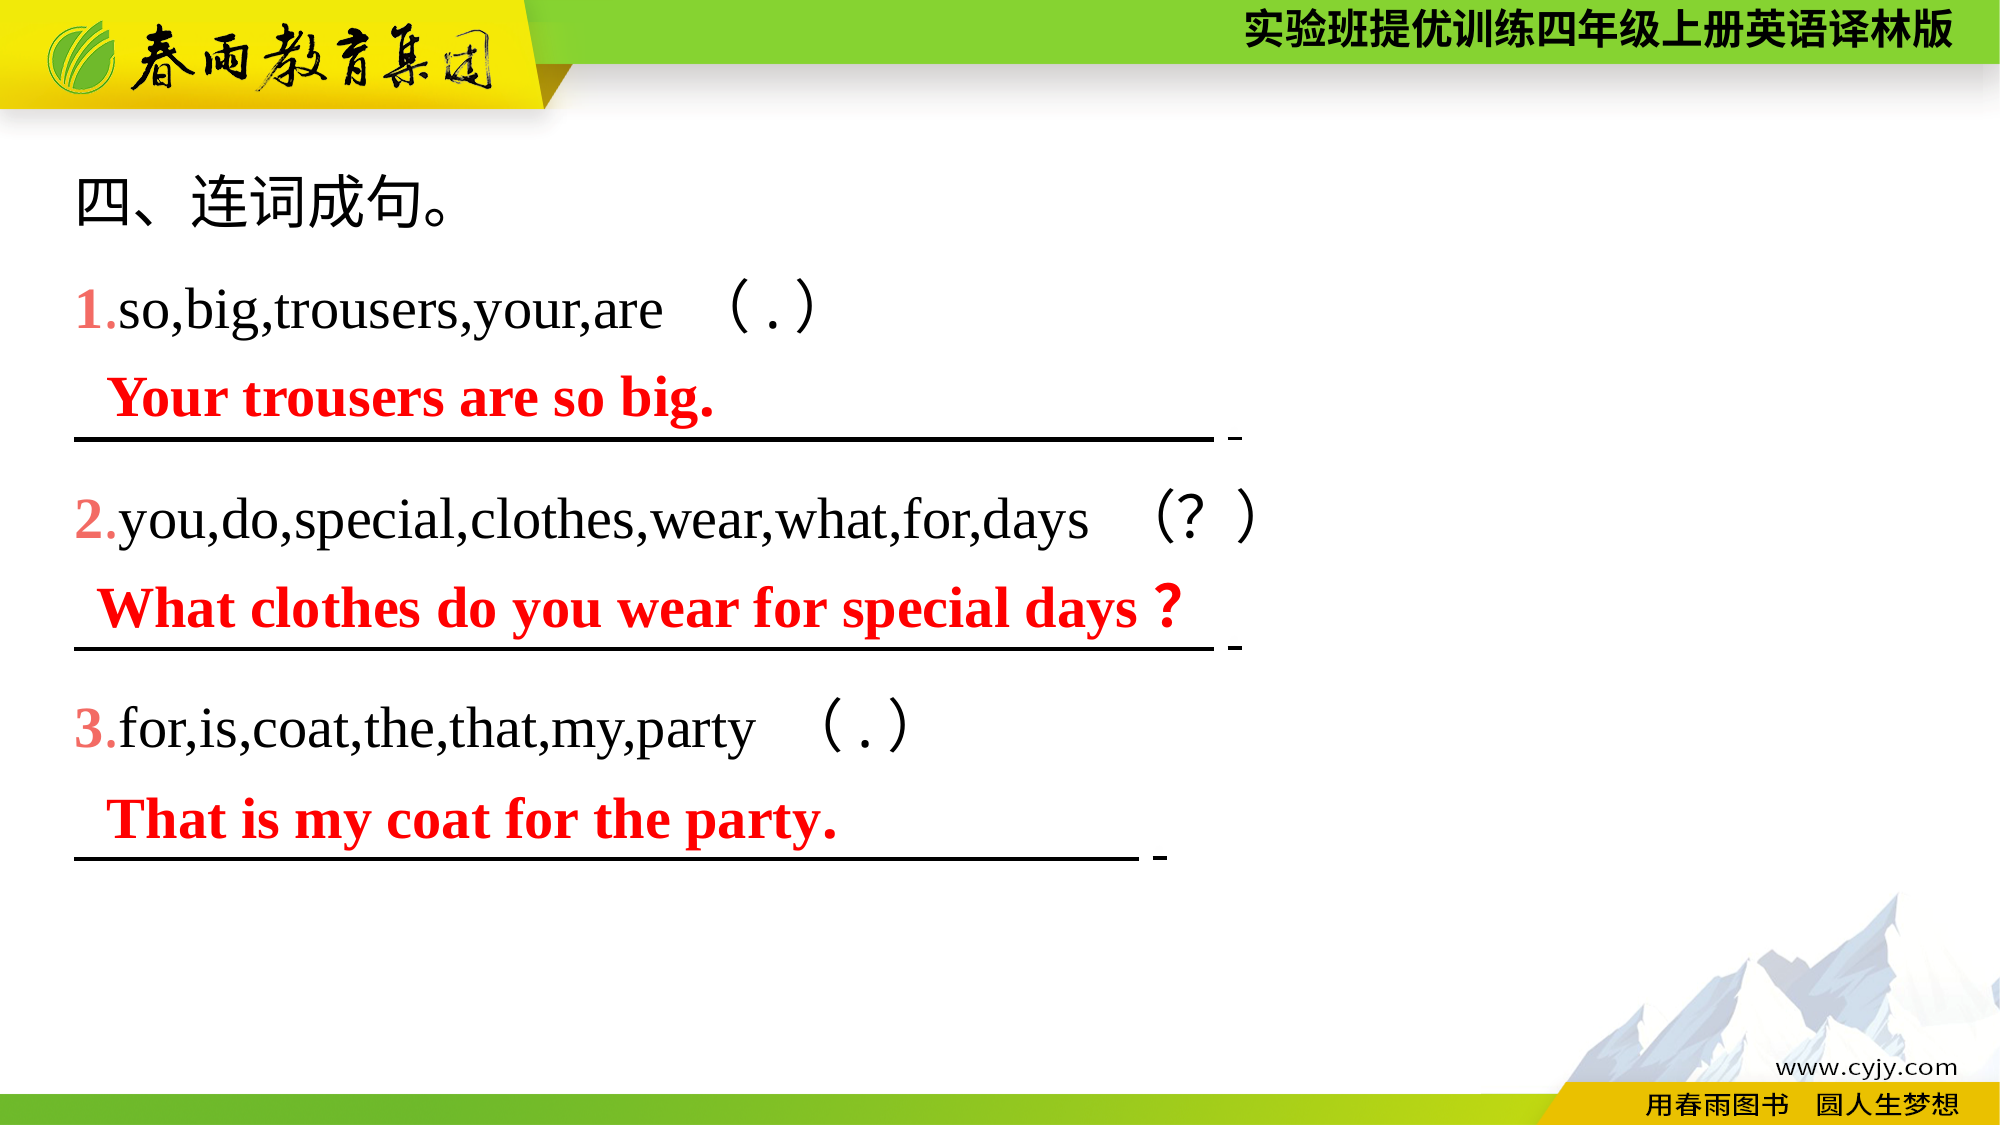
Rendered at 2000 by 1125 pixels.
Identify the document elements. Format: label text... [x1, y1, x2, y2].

text_box Your trousers are so big. [91, 315, 731, 436]
text_box That is my coat for the party. [92, 737, 854, 858]
list 四、连词成句。 1.so,big,trousers,your,are （.） . 2.you,do,special,clothes,wear,what,for,days （？） . 3.for,is,coat,the,that,my,party （.） . [59, 122, 1944, 880]
text_box What clothes do you wear for special days？ [81, 527, 1248, 647]
picture [0, 0, 2000, 1125]
